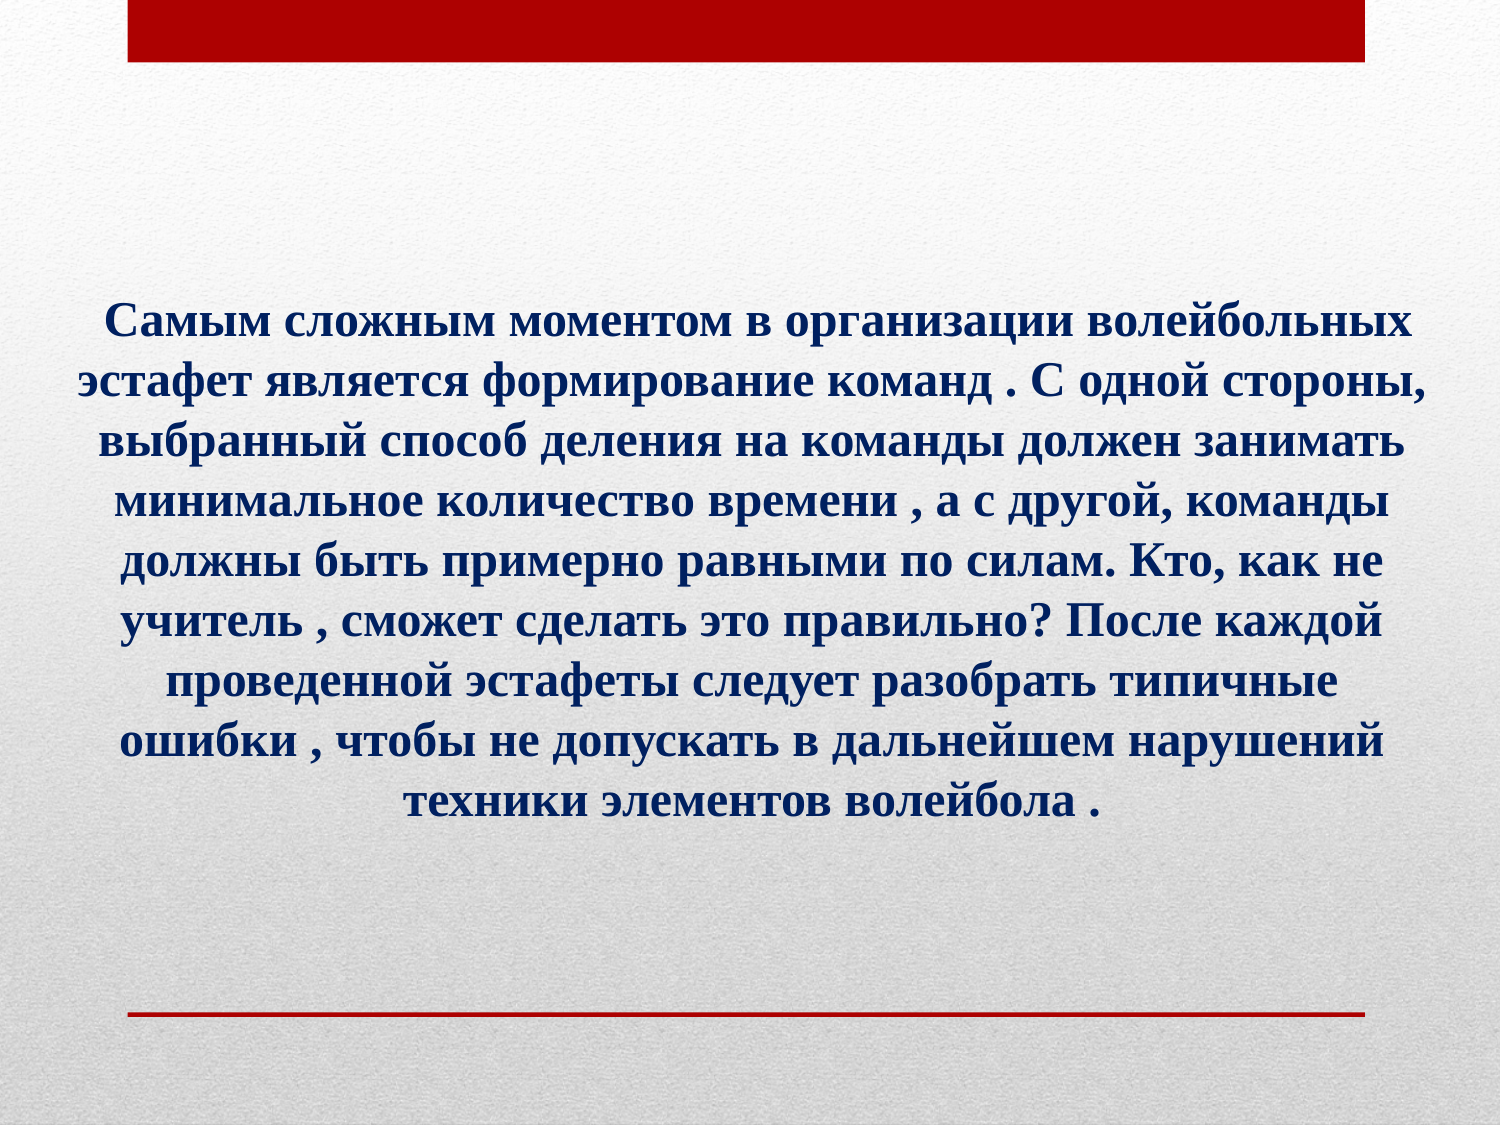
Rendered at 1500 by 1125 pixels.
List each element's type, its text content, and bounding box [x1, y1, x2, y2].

list Самым сложным моментом в организации волейбольных эстафет является формирование команд . С одной стороны, выбранный способ деления на команды должен занимать минимальное количество времени , а с другой, команды должны быть примерно равными по силам. Кто, как не учитель , сможет сделать это правильно? После каждой проведенной эстафеты следует разобрать типичные ошибки , чтобы не допускать в дальнейшем нарушений техники элементов волейбола . [0, 66, 1459, 1047]
